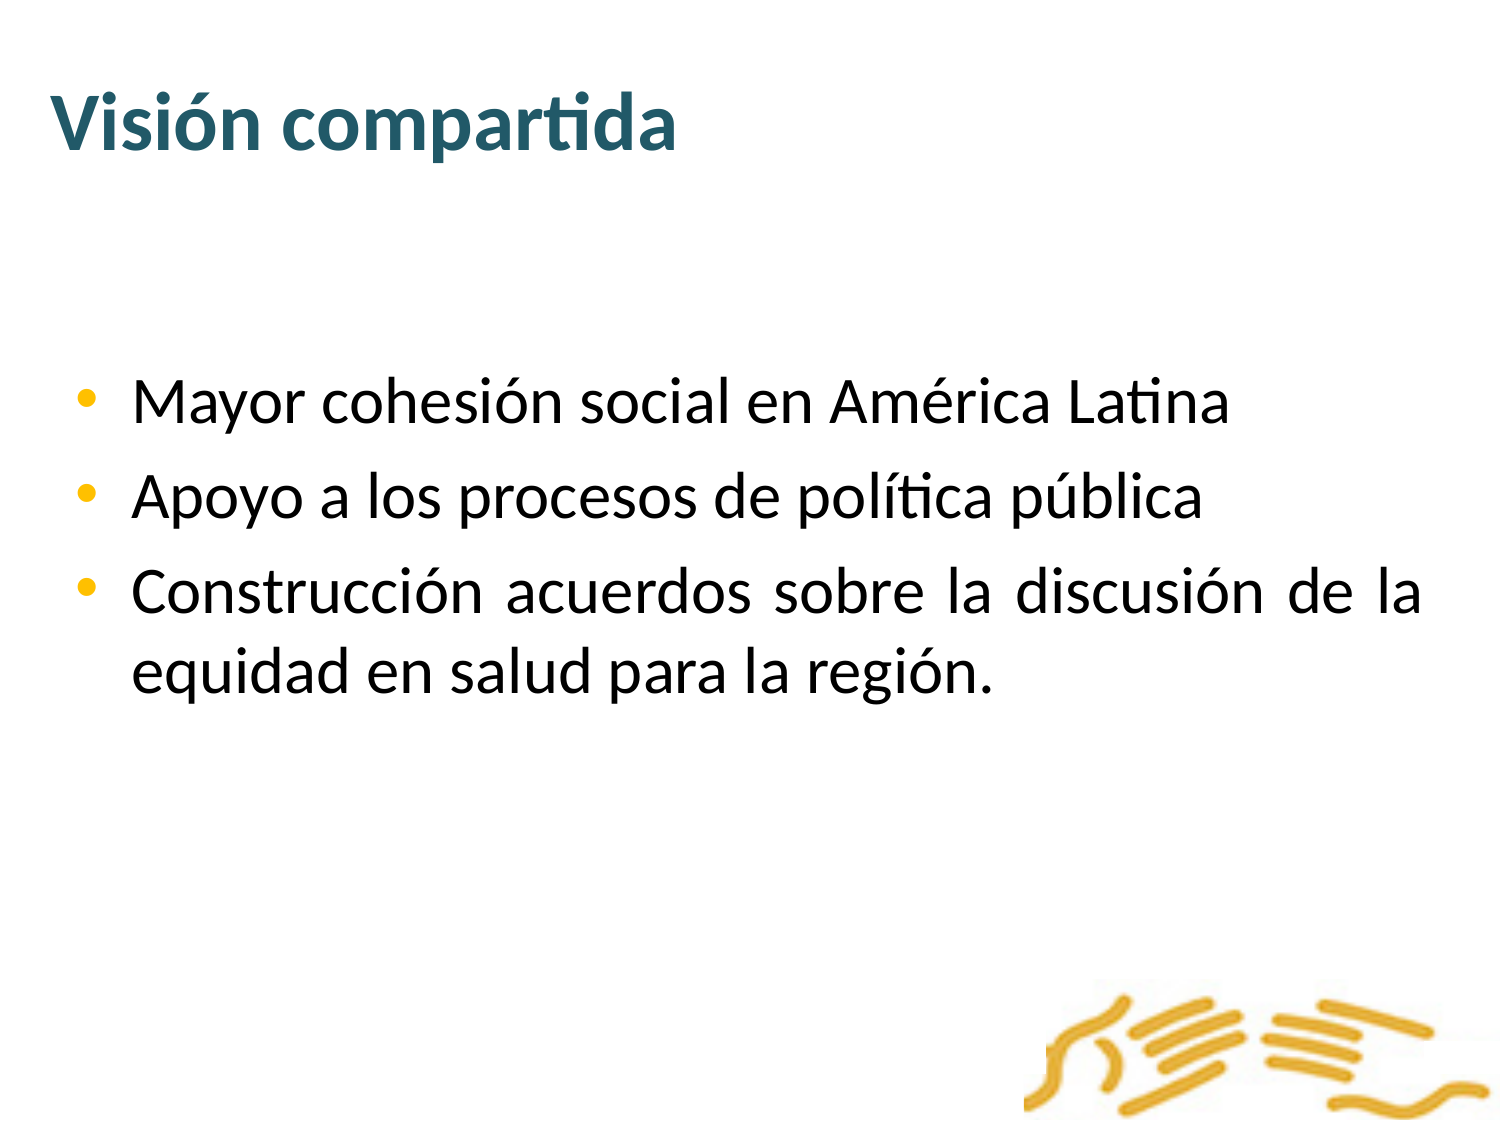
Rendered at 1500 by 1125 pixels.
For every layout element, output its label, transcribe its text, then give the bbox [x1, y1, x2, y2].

title Visión compartida [0, 58, 749, 177]
picture [1023, 979, 1500, 1120]
list Mayor cohesión social en América Latina Apoyo a los procesos de política pública Construcción acuerdos sobre la discusión de la equidad en salud para la región. [75, 262, 1425, 1005]
